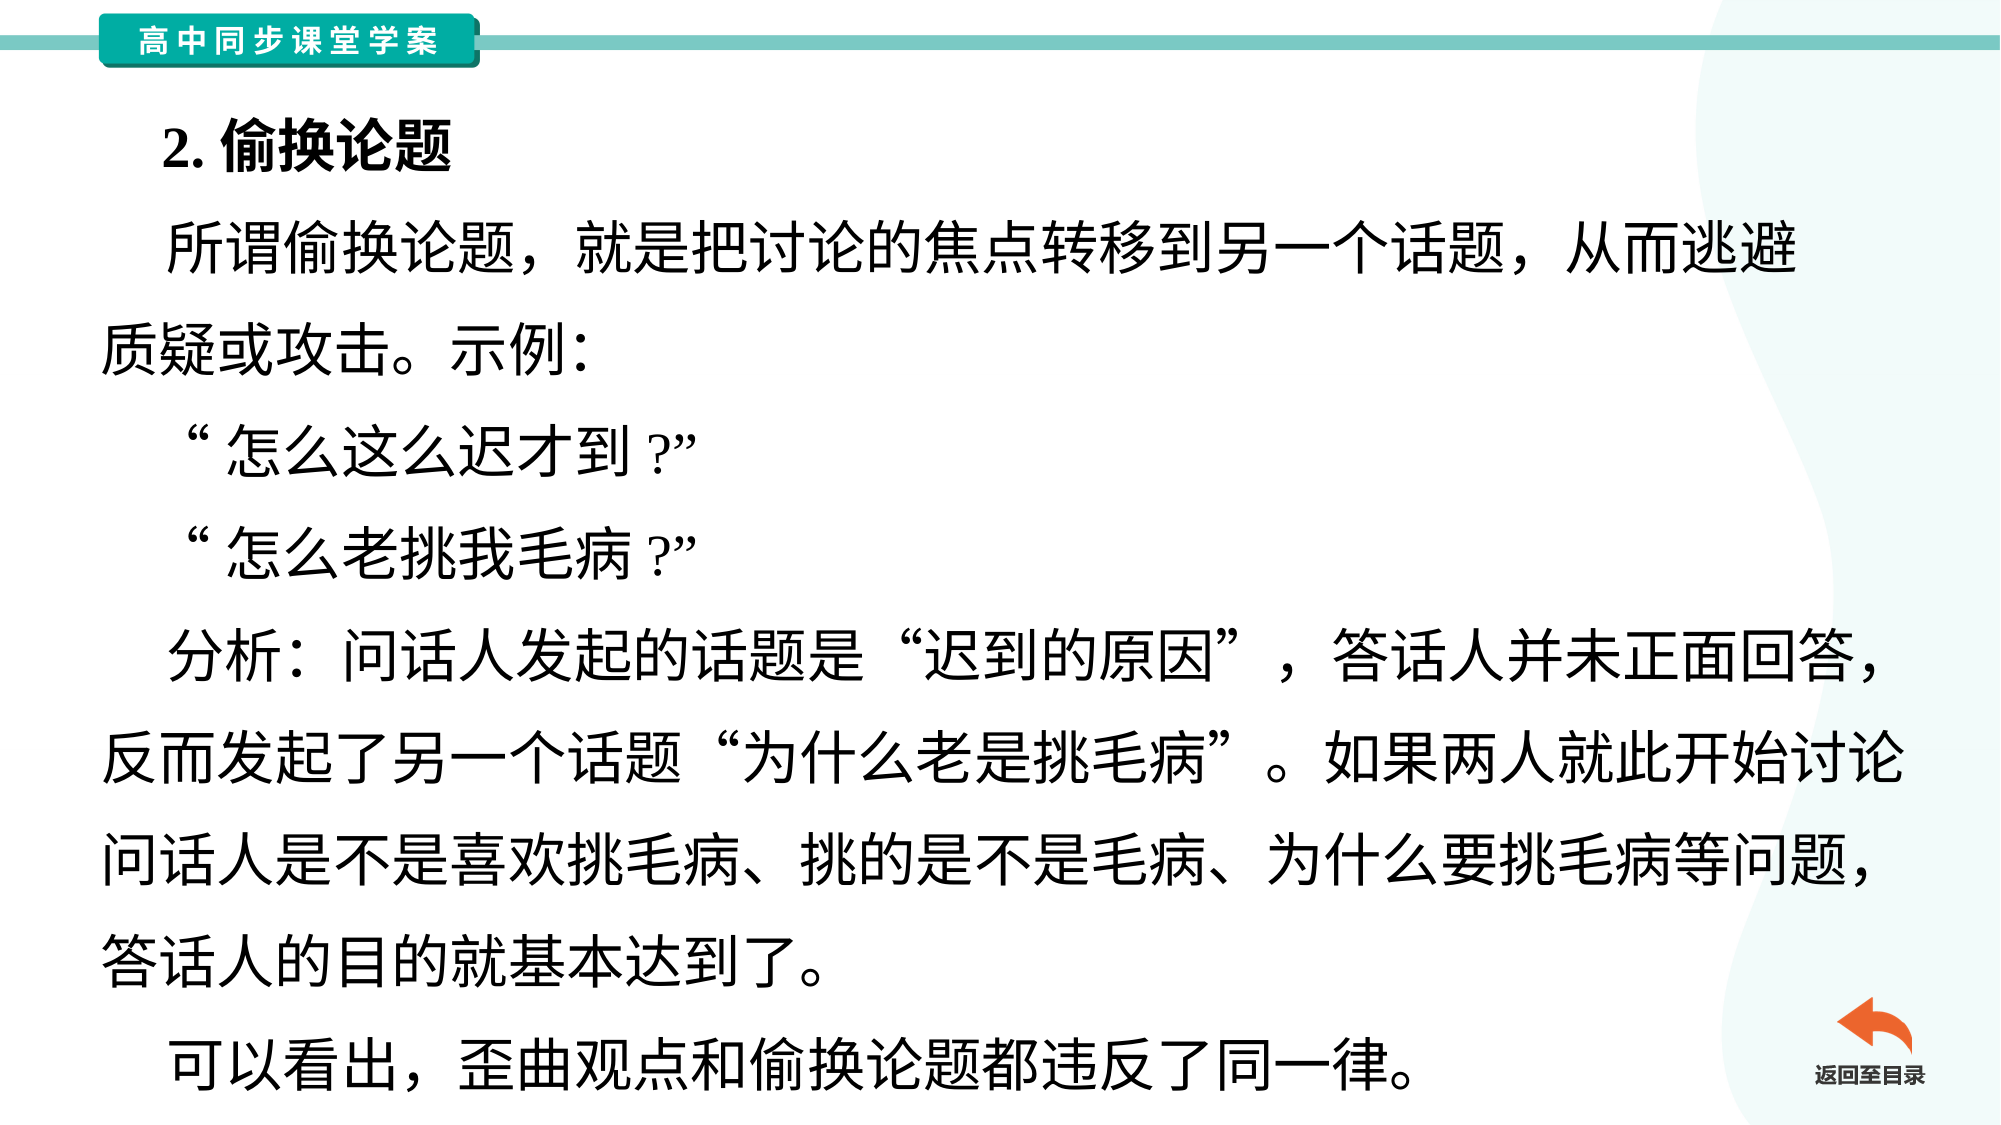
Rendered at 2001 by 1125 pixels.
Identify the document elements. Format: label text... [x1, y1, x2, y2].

picture [0, 0, 2000, 1125]
text_box 2.偷换论题 所谓偷换论题，就是把讨论的焦点转移到另一个话题，从而逃避 质疑或攻击。示例： “怎么这么迟才到?” “怎么老挑我毛病?” 分析：问话人发起的话题是“迟到的原因”，答话人并未正面回答， 反而发起了另一个话题“为什么老是挑毛病”。如果两人就此开始讨论 问话人是不是喜欢挑毛病、挑的是不是毛病、为什么要挑毛病等问题， 答话人的目的就基本达到了。 可以看出，歪曲观点和偷换论题都违反了同一律。 [100, 76, 1899, 1098]
